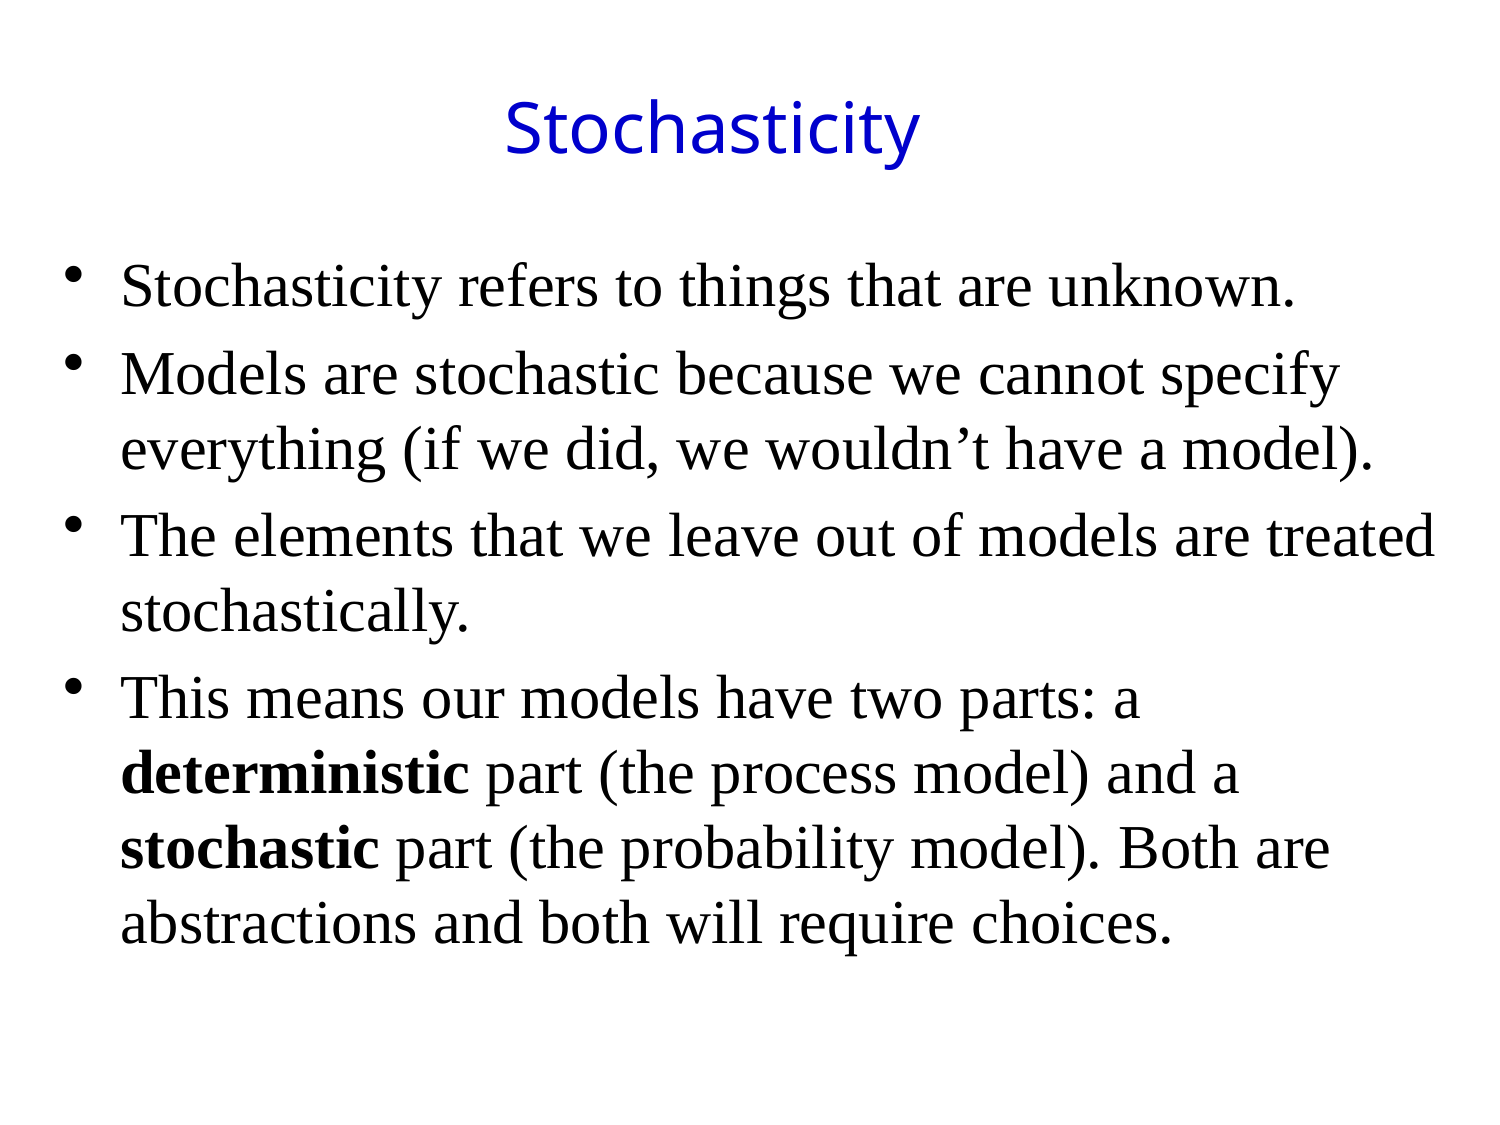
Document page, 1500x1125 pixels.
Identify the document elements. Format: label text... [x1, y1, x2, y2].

title Stochasticity [149, 56, 1295, 176]
list Stochasticity refers to things that are unknown. Models are stochastic because we cannot specify everything (if we did, we wouldn’t have a model). The elements that we leave out of models are treated stochastically. This means our models have two parts: a deterministic part (the process model) and a stochastic part (the probability model). Both are abstractions and both will require choices. [49, 236, 1500, 1076]
